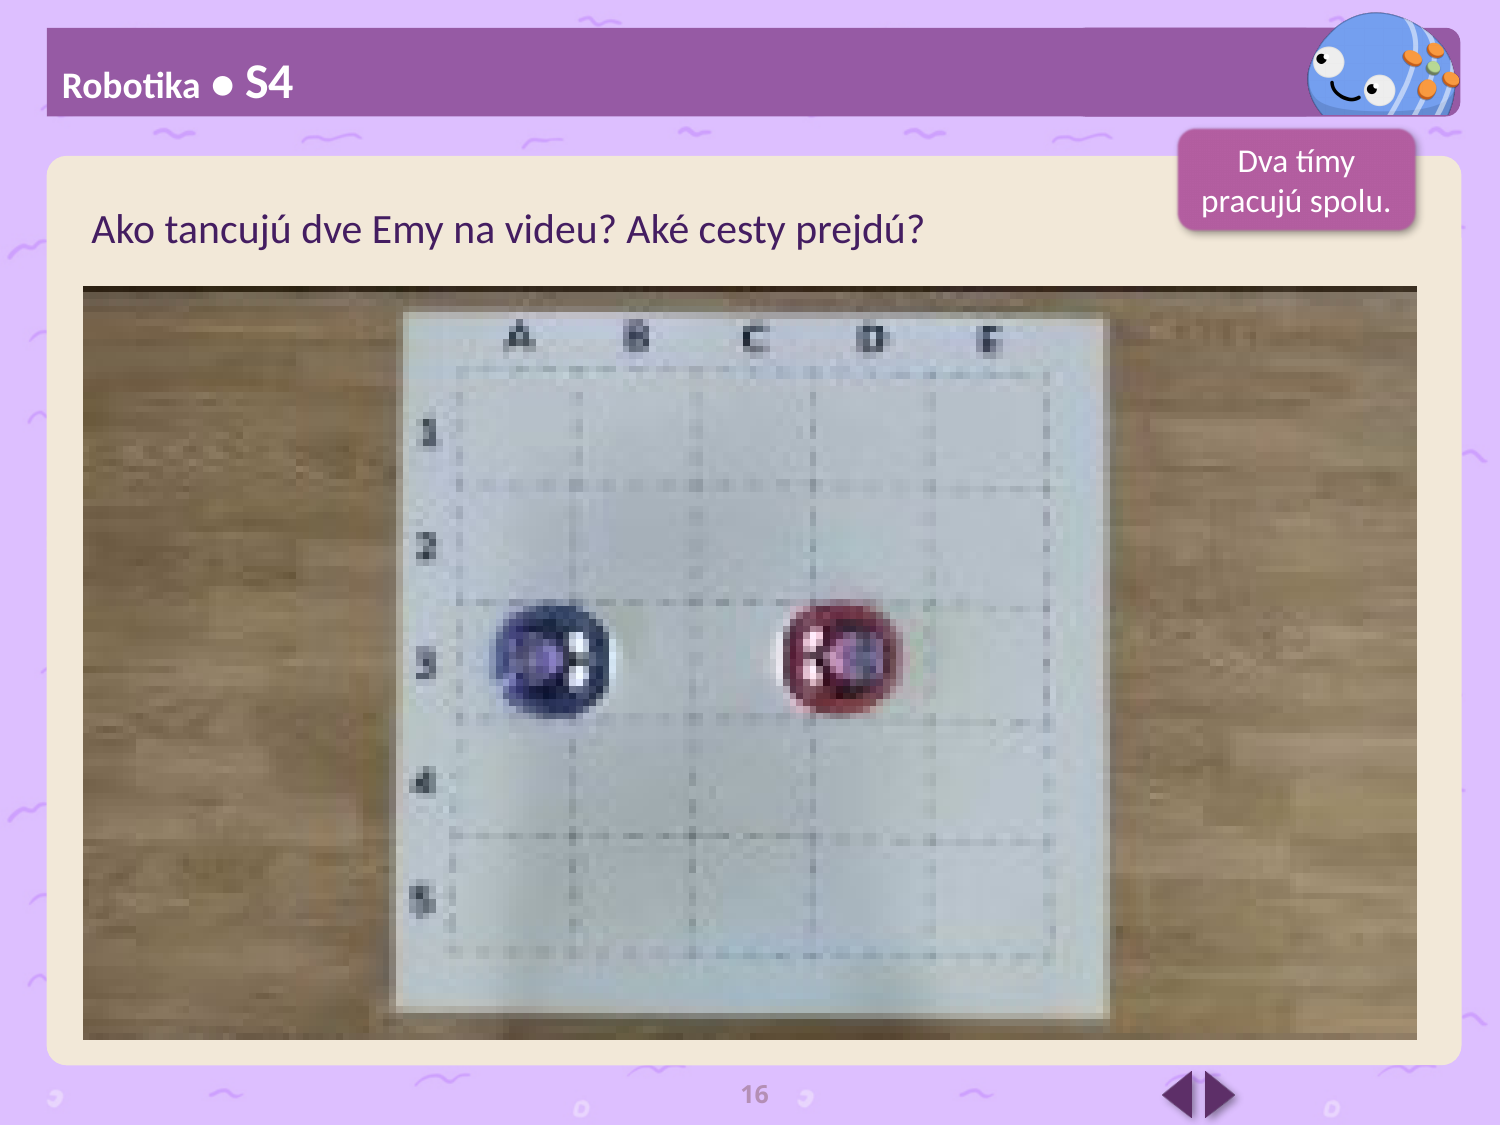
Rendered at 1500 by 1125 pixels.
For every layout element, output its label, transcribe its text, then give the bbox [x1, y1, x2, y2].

text_box Ako tancujú dve Emy na videu? Aké cesty prejdú? [76, 194, 1033, 260]
slide_number 16 [718, 1065, 792, 1125]
text_box Dva tímy pracujú spolu. [1178, 129, 1415, 231]
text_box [82, 285, 1418, 1040]
text_box [45, 154, 1463, 1067]
picture [0, 0, 1500, 1125]
title Robotika ● S4 [46, 27, 1307, 117]
